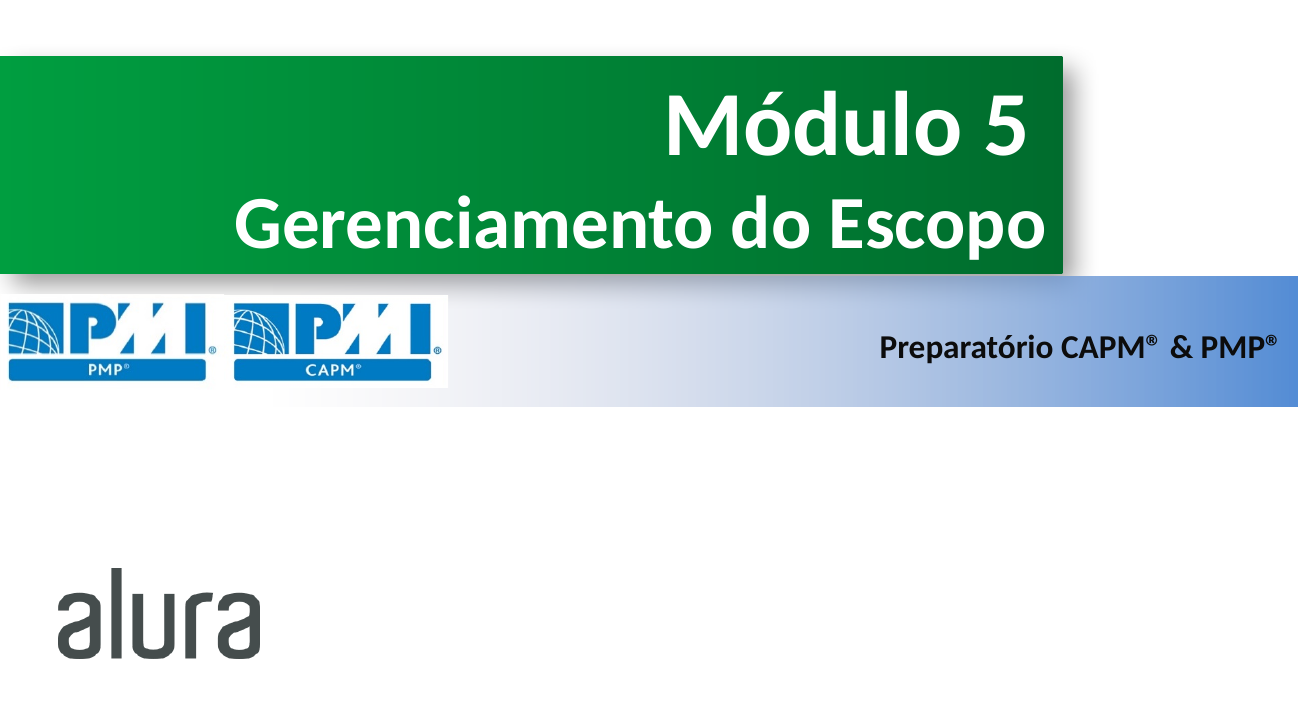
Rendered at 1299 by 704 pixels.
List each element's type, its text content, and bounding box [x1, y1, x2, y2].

text_box Módulo 5 Gerenciamento do Escopo [0, 56, 1063, 274]
text_box [270, 276, 1298, 317]
picture [58, 568, 260, 660]
text_box [270, 374, 1298, 407]
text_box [0, 294, 449, 390]
text_box Preparatório CAPM® & PMP® [452, 317, 1298, 374]
